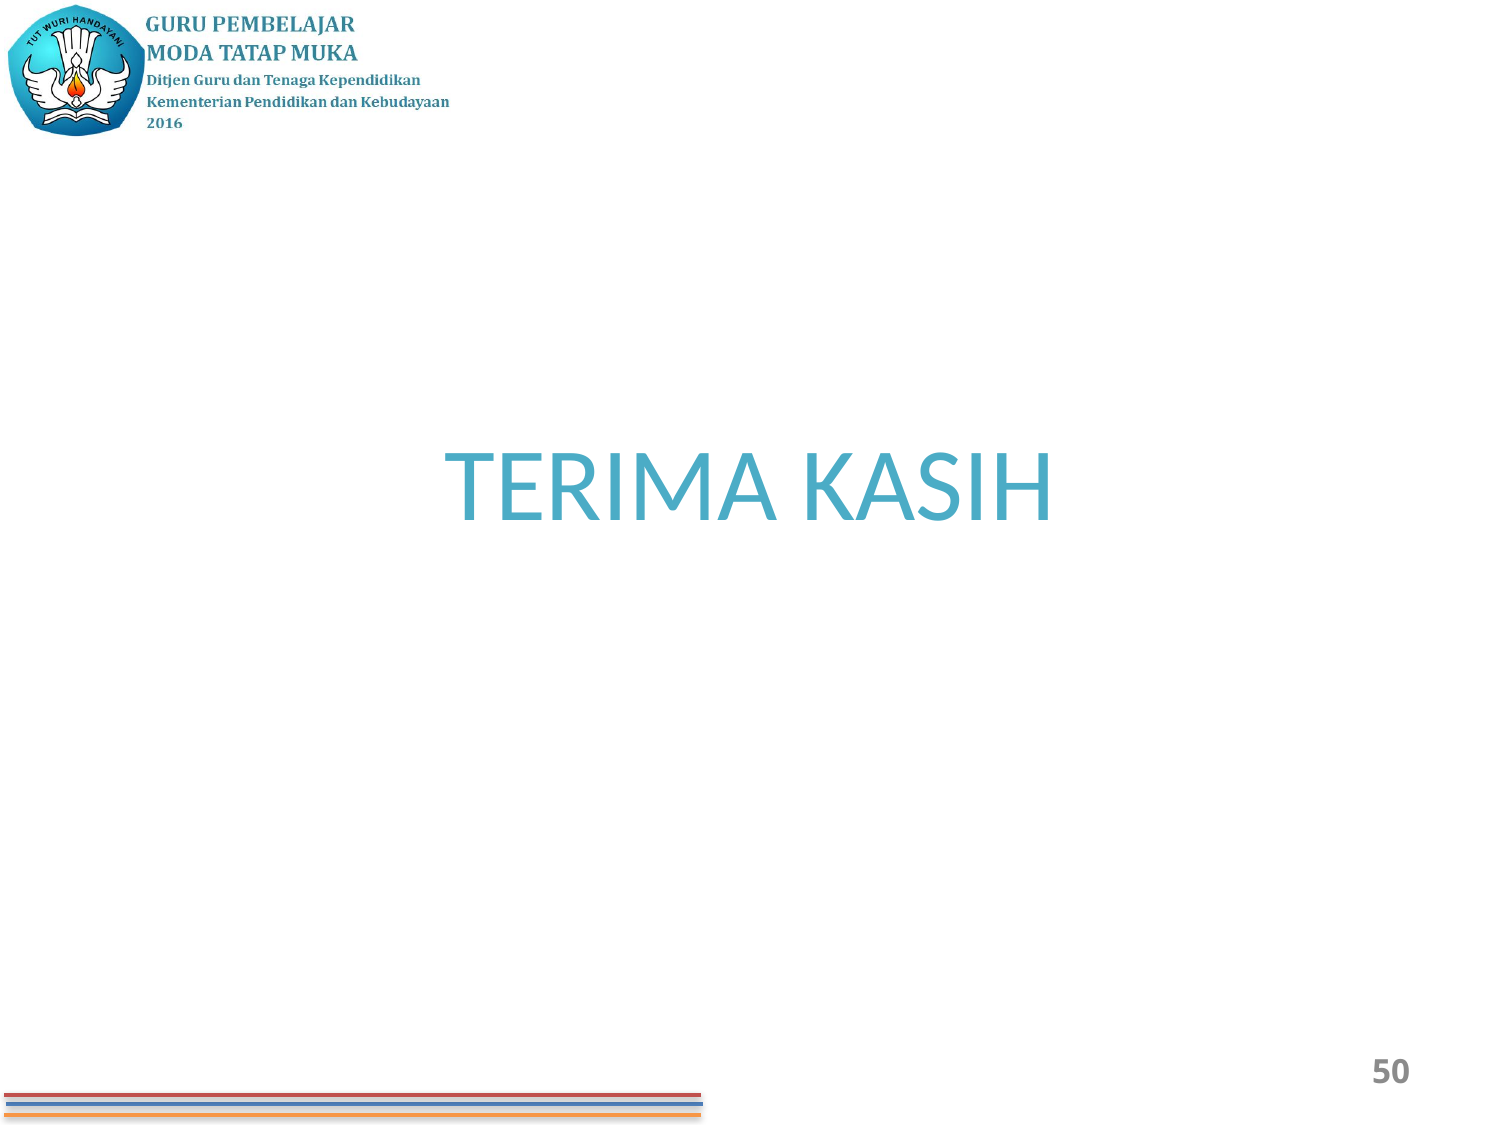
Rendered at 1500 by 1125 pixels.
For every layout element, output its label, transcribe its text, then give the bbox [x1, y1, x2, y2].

list TERIMA KASIH [75, 262, 1425, 1005]
slide_number 50 [1074, 1042, 1425, 1103]
picture [4, 0, 455, 139]
